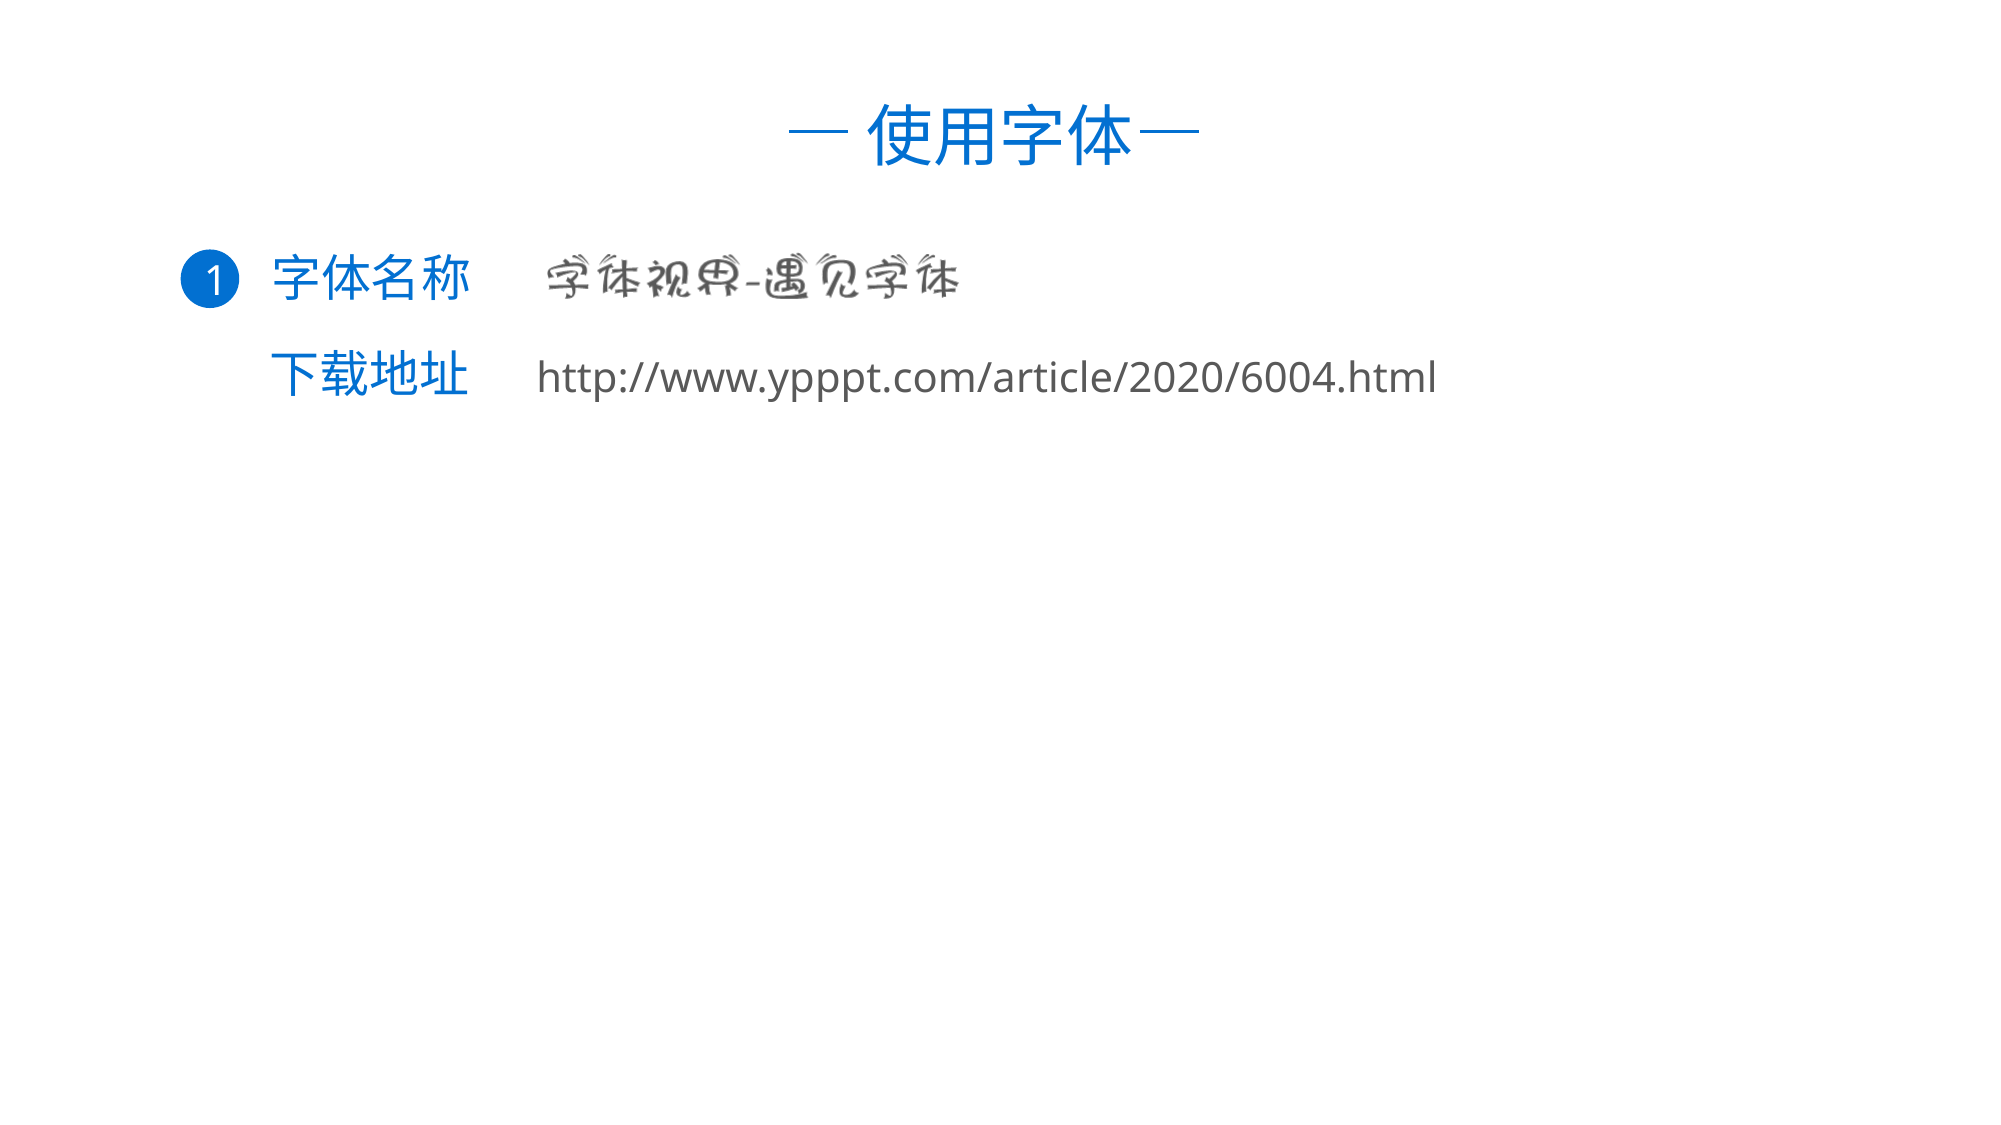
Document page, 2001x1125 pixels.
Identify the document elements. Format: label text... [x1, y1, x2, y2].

text_box http://www.ypppt.com/article/2020/6004.html [521, 343, 1558, 409]
text_box 1 [179, 248, 241, 310]
picture [513, 225, 996, 332]
text_box 字体名称 [256, 239, 513, 315]
text_box 使用字体 [830, 70, 1170, 182]
text_box 下载地址 [254, 334, 491, 410]
